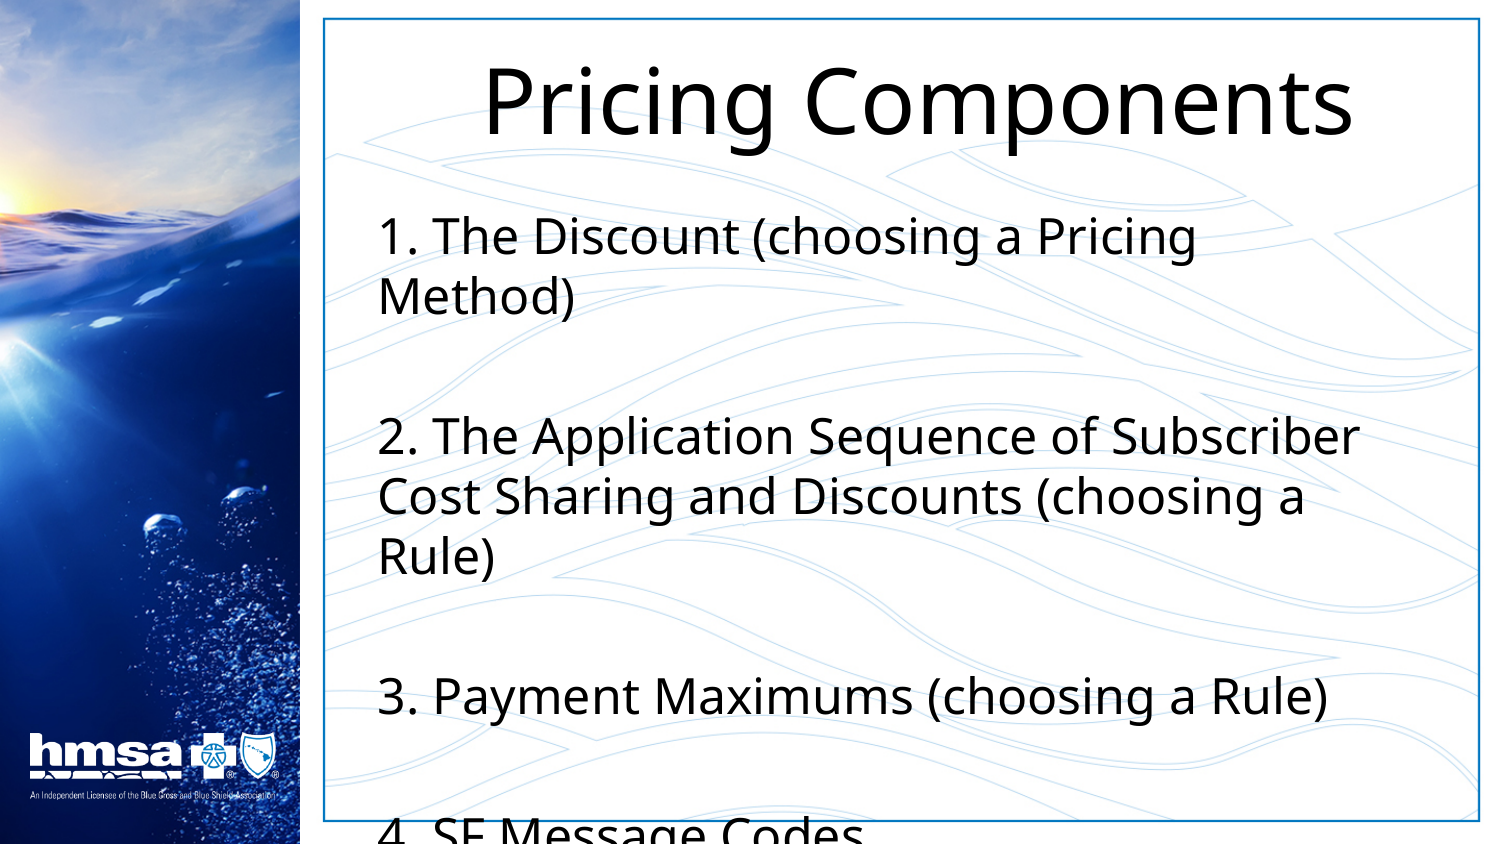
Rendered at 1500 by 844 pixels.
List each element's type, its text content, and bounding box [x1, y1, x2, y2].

picture [0, 0, 1500, 844]
title Pricing Components [362, 46, 1475, 150]
list 1. The Discount (choosing a Pricing Method) 2. The Application Sequence of Subscriber Cost Sharing and Discounts (choosing a Rule) 3. Payment Maximums (choosing a Rule) 4. SF Message Codes [362, 196, 1425, 754]
